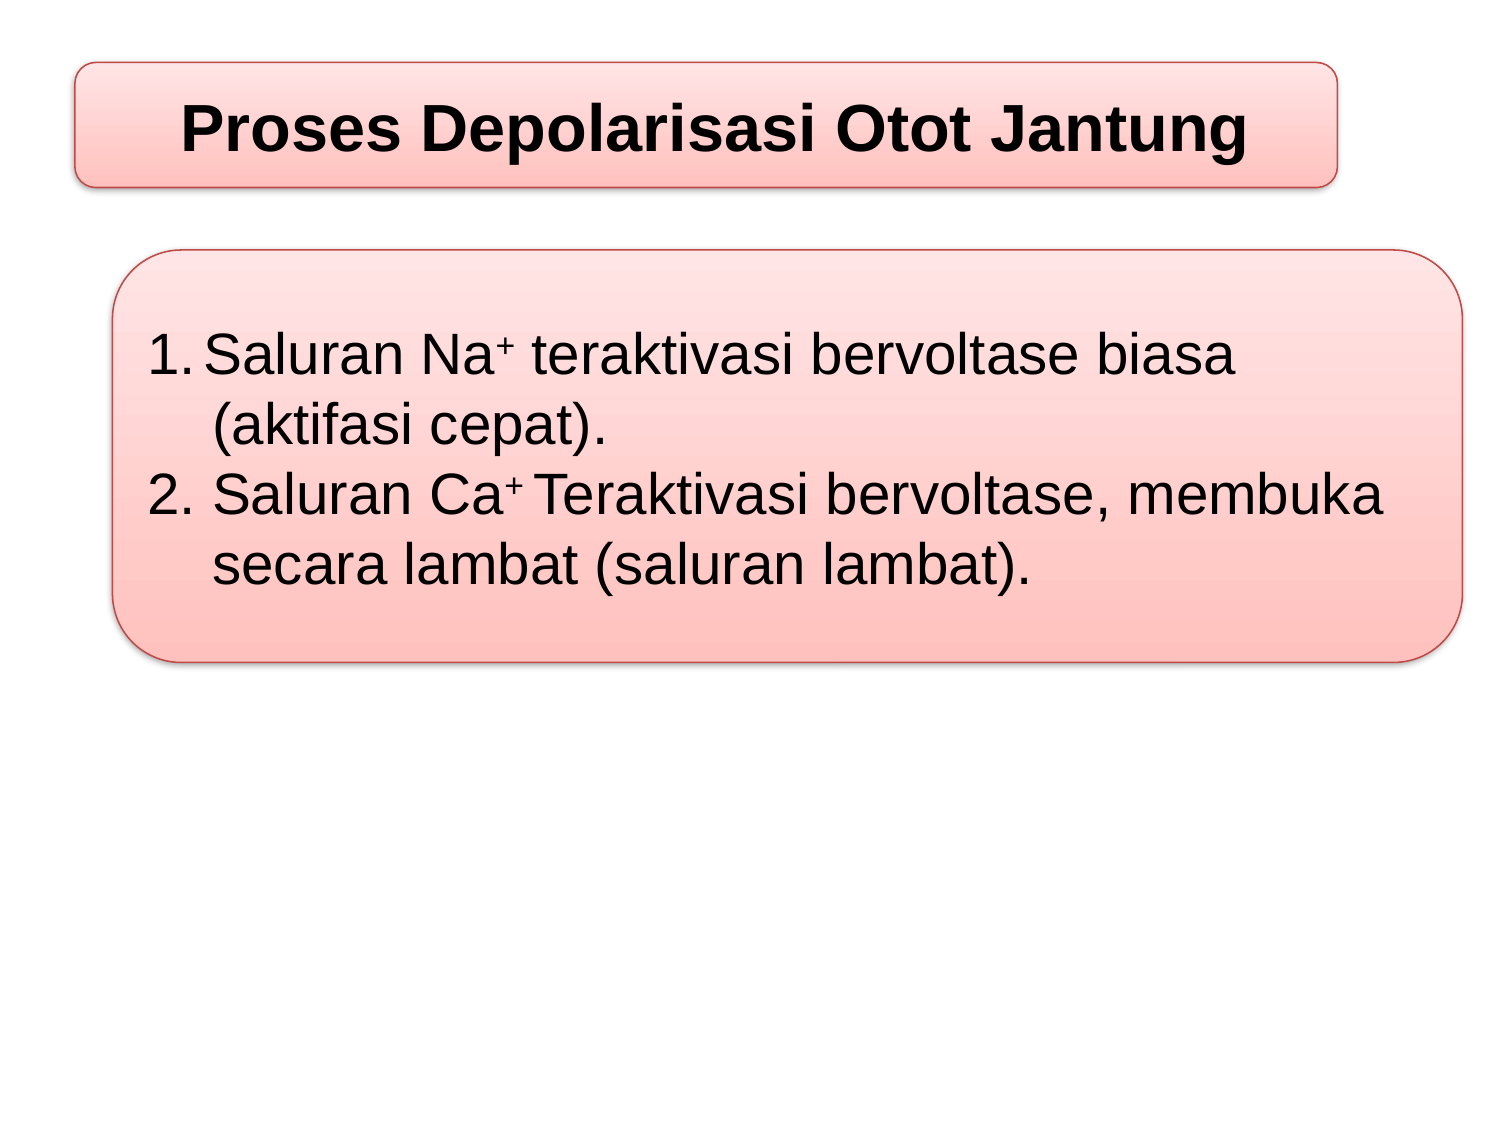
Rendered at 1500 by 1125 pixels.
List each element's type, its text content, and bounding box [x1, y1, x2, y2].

text_box Proses Depolarisasi Otot Jantung [74, 61, 1339, 189]
text_box Saluran Na+ teraktivasi bervoltase biasa (aktifasi cepat). 2. Saluran Ca+ Teraktivasi bervoltase, membuka secara lambat (saluran lambat). [111, 249, 1464, 664]
